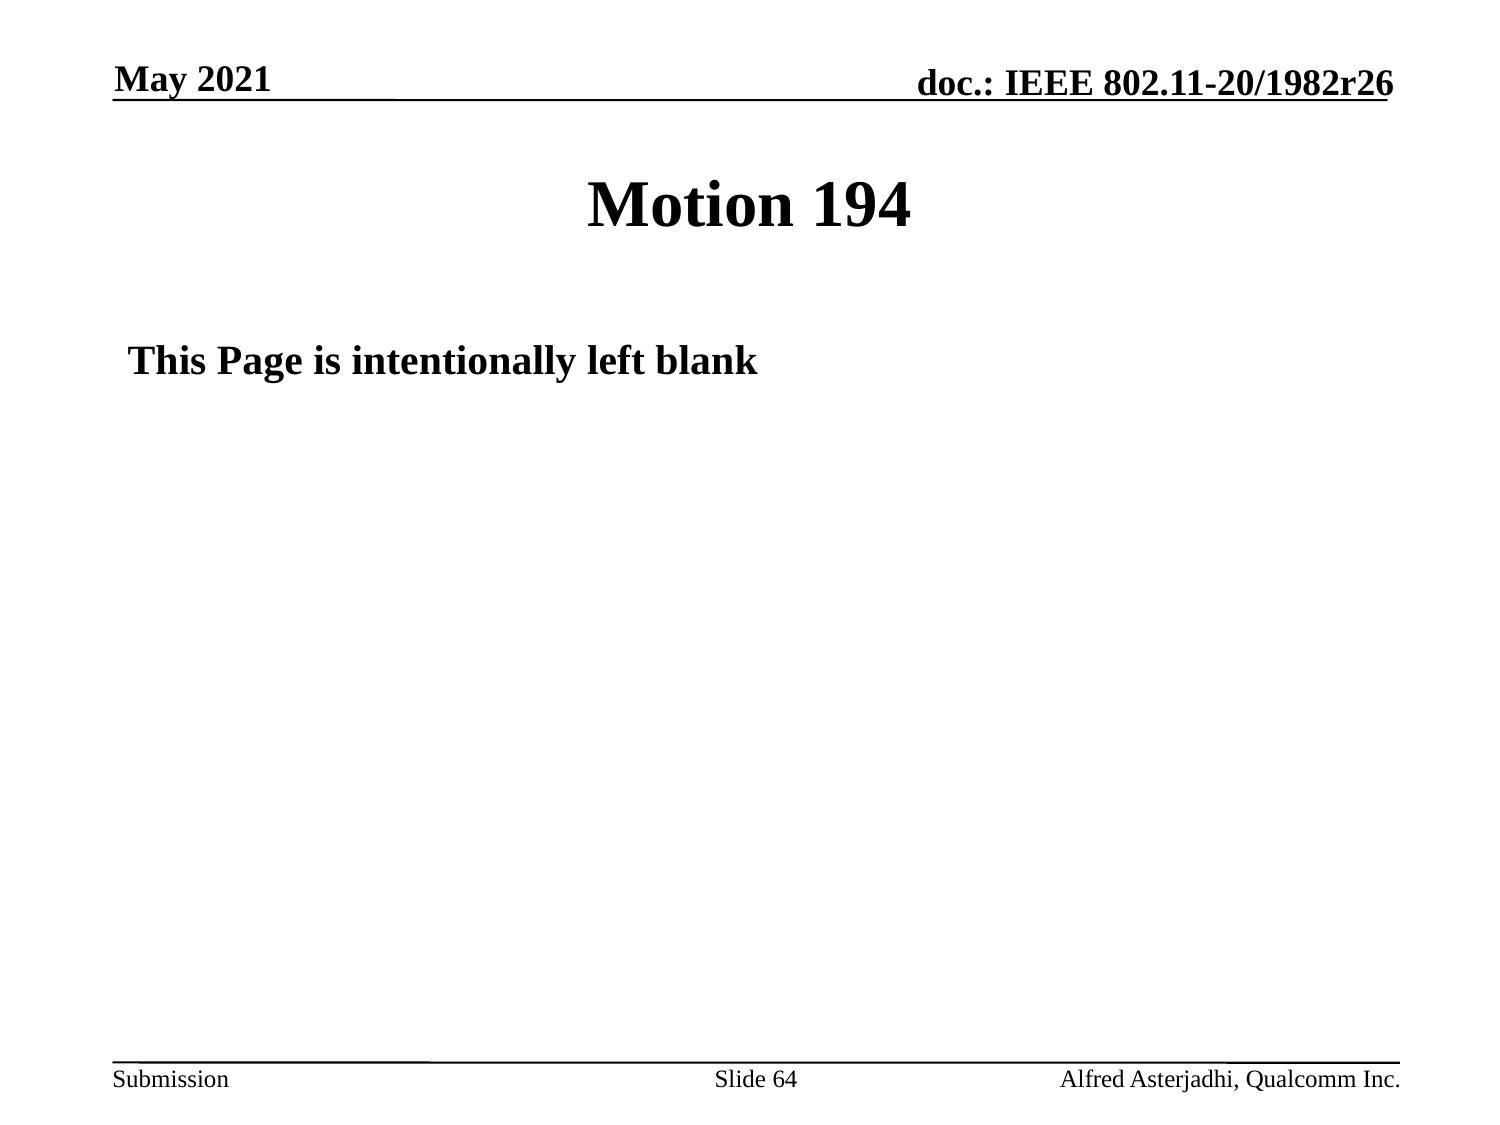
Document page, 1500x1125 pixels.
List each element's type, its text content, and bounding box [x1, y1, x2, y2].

title Motion 194 [112, 112, 1388, 288]
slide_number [114, 54, 423, 100]
footer Alfred Asterjadhi, Qualcomm Inc. [878, 1061, 1402, 1093]
list This Page is intentionally left blank [112, 324, 1388, 1000]
slide_number Slide 64 [712, 1061, 800, 1123]
